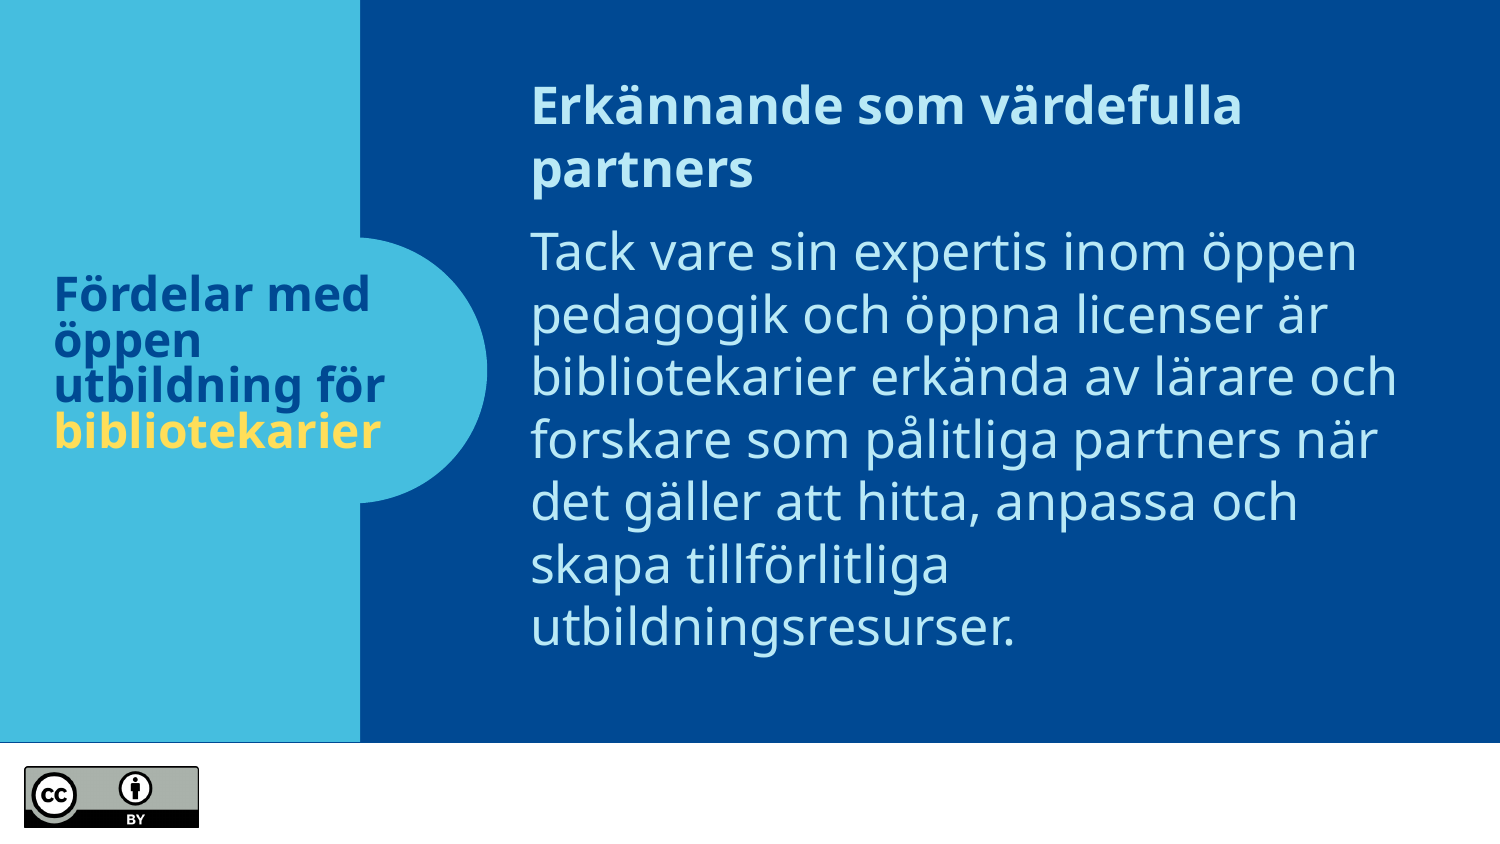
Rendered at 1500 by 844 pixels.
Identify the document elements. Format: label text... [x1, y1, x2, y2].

text_box [268, 474, 437, 504]
text_box [0, 0, 361, 742]
text_box [0, 750, 1500, 844]
text_box [458, 287, 488, 454]
text_box Erkännande som värdefulla partners Tack vare sin expertis inom öppen pedagogik och öppna licenser är bibliotekarier erkända av lärare och forskare som pålitliga partners när det gäller att hitta, anpassa och skapa tillförlitliga utbildningsresurser. [514, 57, 1430, 671]
picture [24, 765, 199, 828]
text_box Fördelar med öppen utbildning för bibliotekarier [38, 259, 458, 474]
text_box [278, 237, 427, 259]
